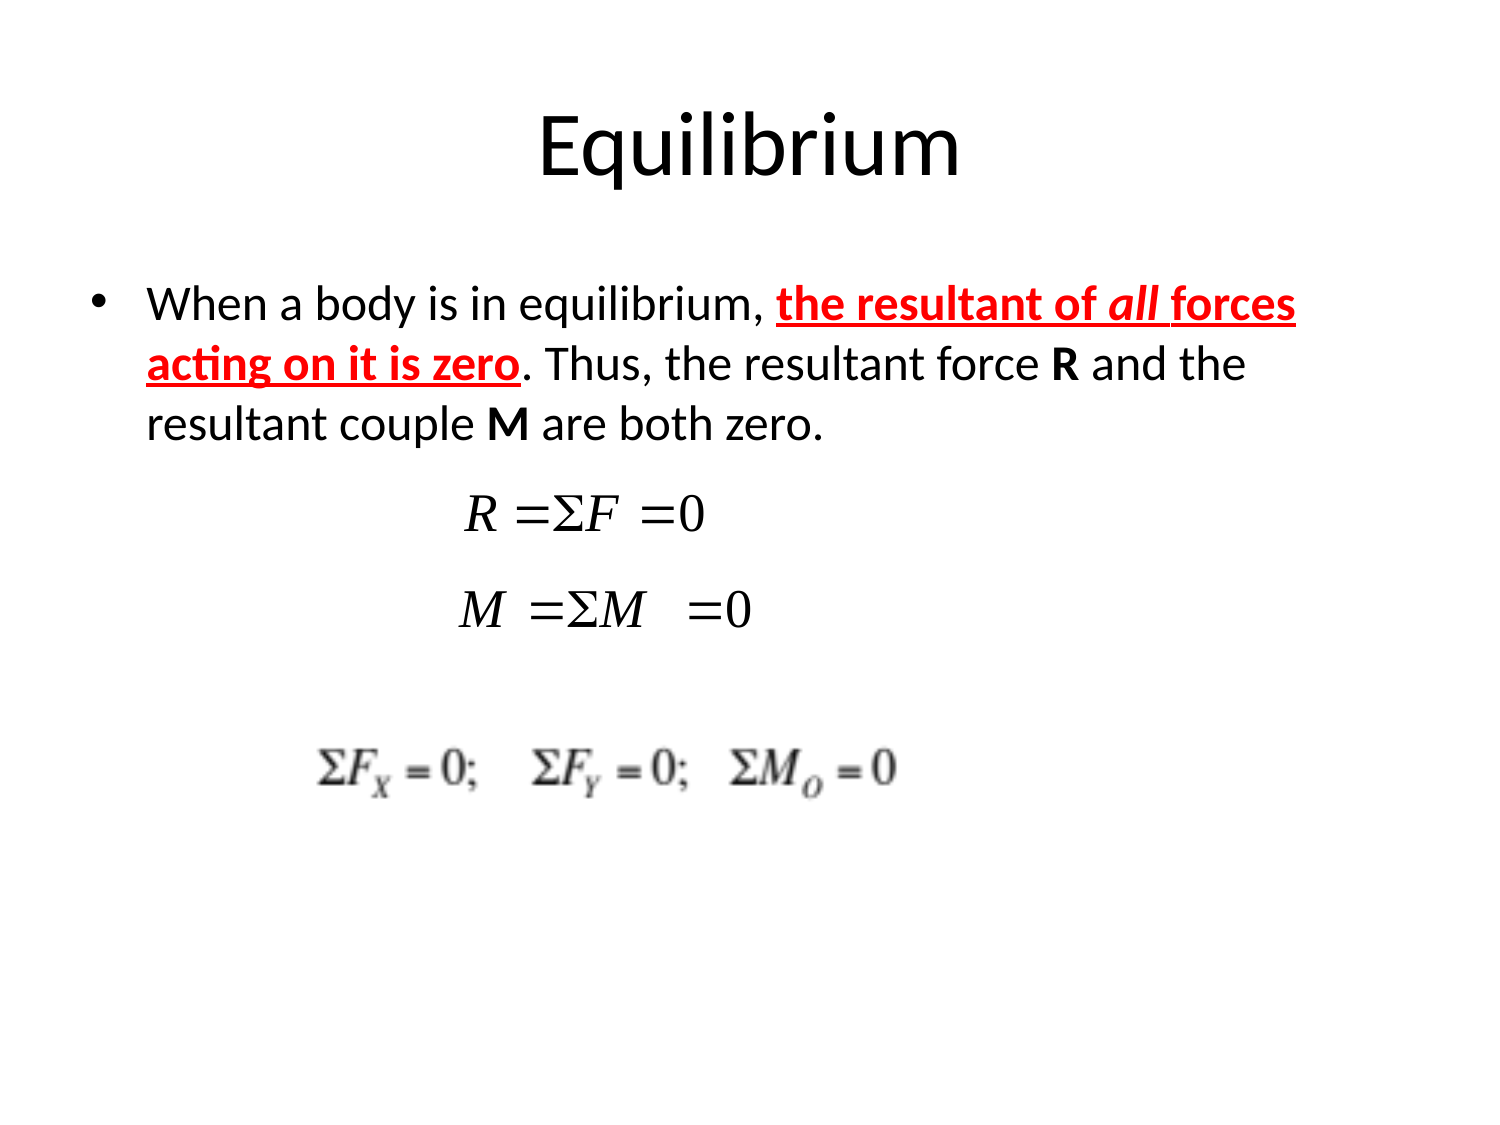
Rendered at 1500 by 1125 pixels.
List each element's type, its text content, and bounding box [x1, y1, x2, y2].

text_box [449, 572, 764, 660]
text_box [454, 481, 714, 546]
list When a body is in equilibrium, the resultant of all forces acting on it is zero. Thus, the resultant force R and the resultant couple M are both zero. [75, 262, 1425, 1005]
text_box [312, 737, 904, 806]
title Equilibrium [75, 45, 1425, 233]
